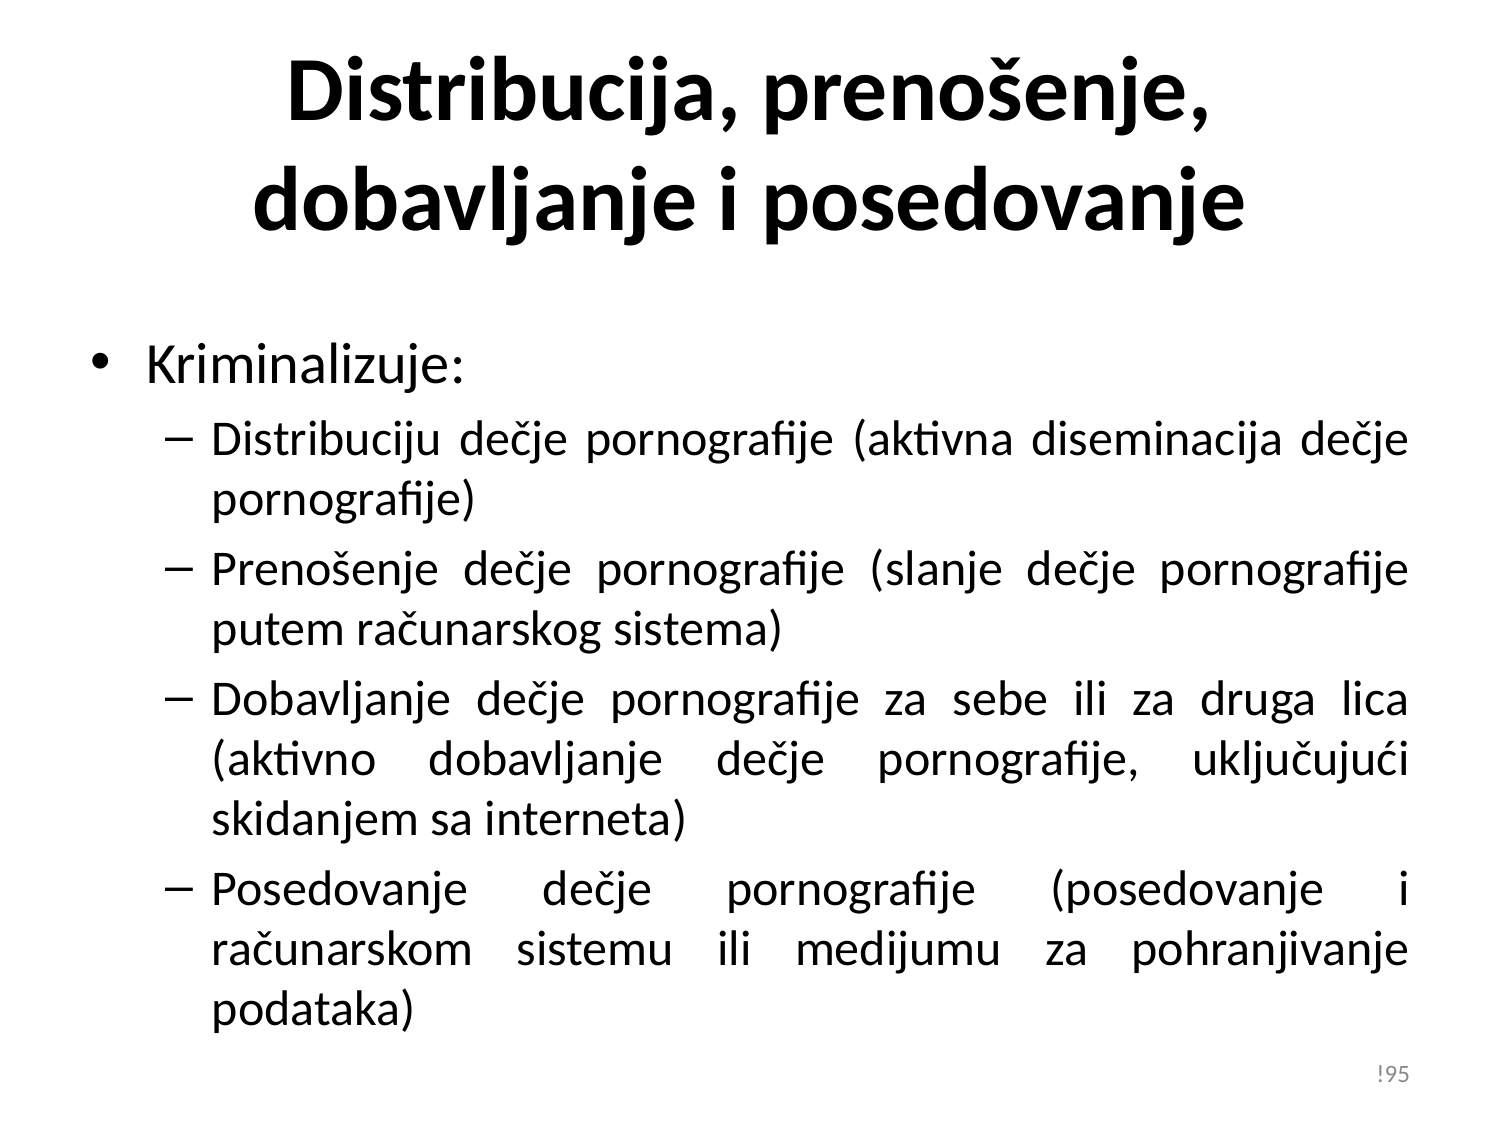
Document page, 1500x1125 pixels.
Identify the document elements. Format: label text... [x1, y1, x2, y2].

list Kriminalizuje: Distribuciju dečje pornografije (aktivna diseminacija dečje pornografije) Prenošenje dečje pornografije (slanje dečje pornografije putem računarskog sistema) Dobavljanje dečje pornografije za sebe ili za druga lica (aktivno dobavljanje dečje pornografije, uključujući skidanjem sa interneta) Posedovanje dečje pornografije (posedovanje i računarskom sistemu ili medijumu za pohranjivanje podataka) [74, 317, 1426, 1061]
slide_number !95 [1074, 1042, 1425, 1103]
title Distribucija, prenošenje, dobavljanje i posedovanje [74, 44, 1426, 233]
